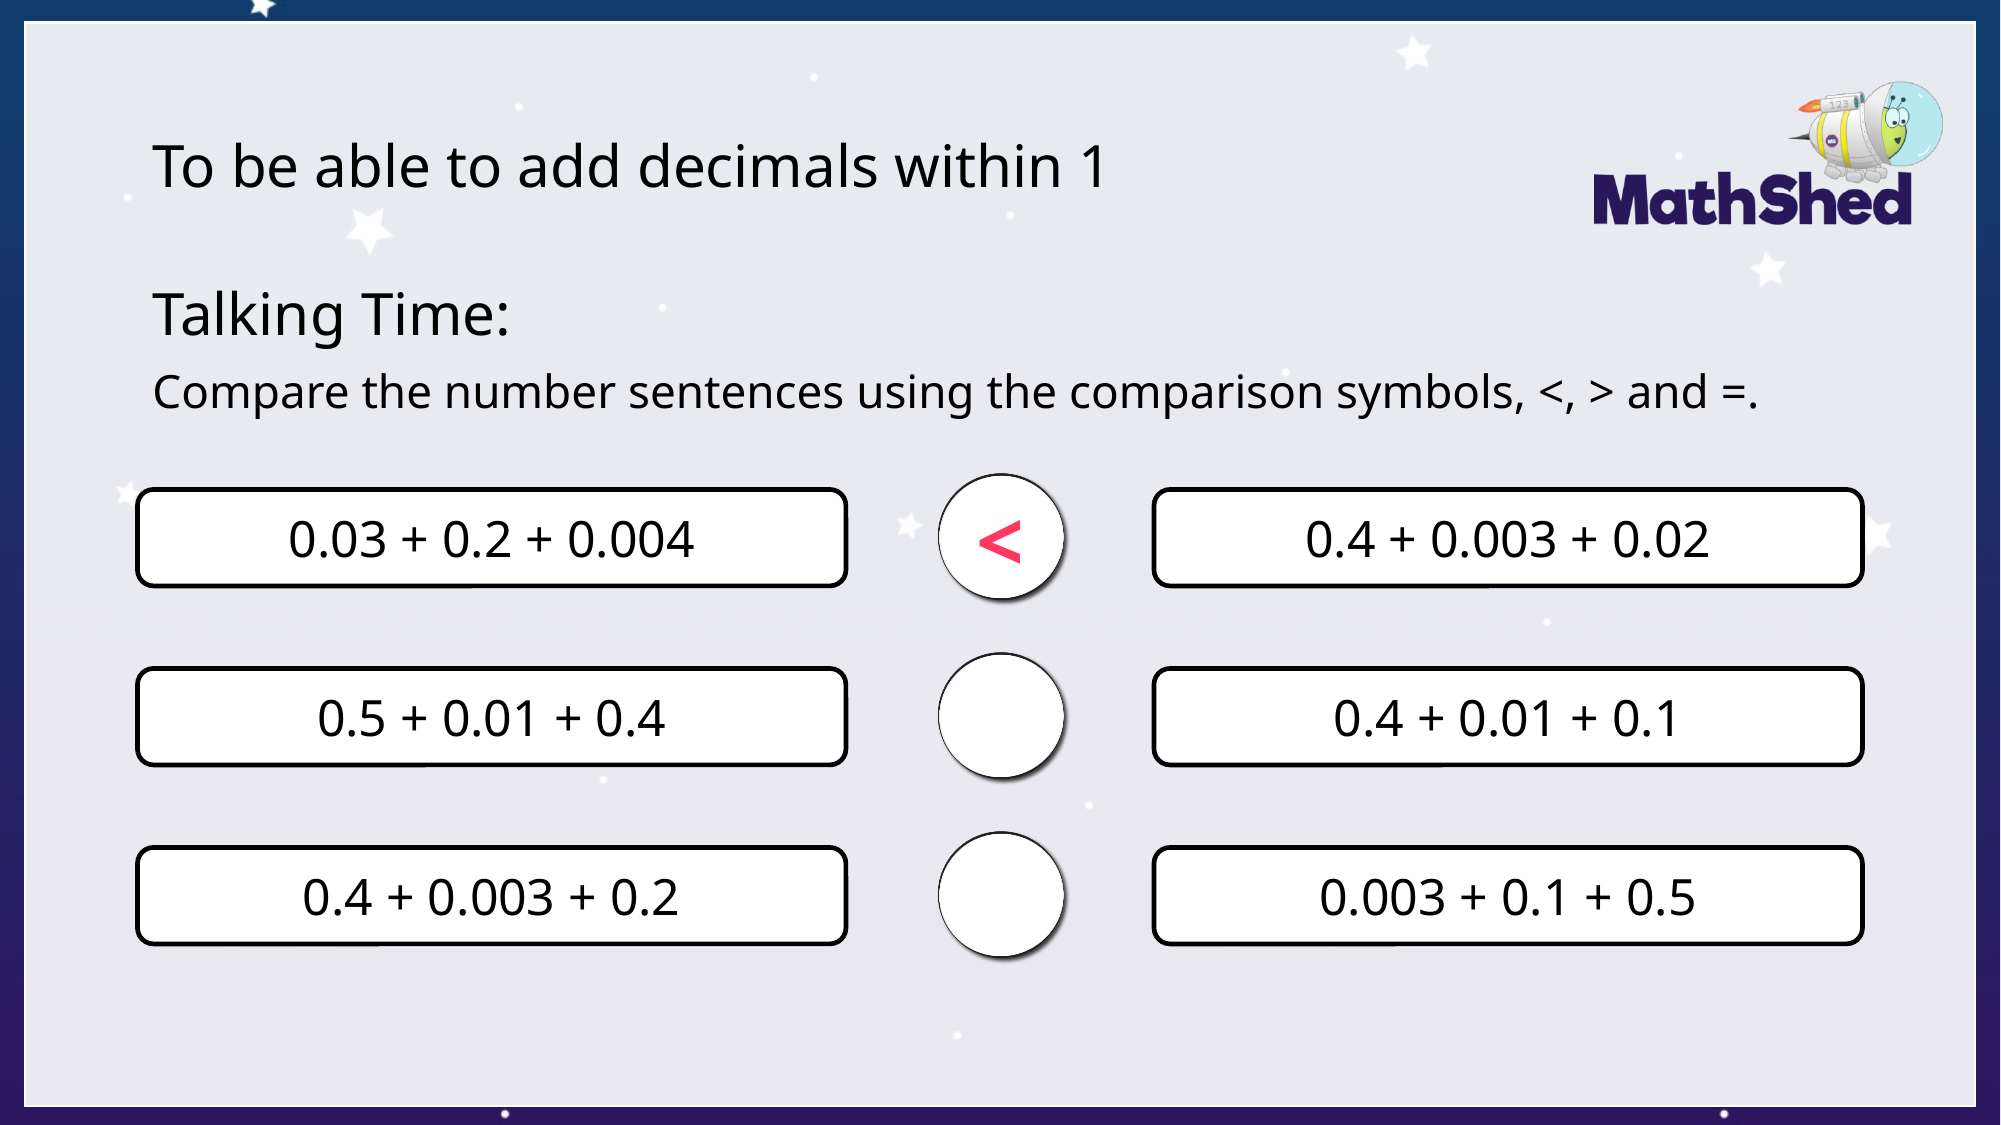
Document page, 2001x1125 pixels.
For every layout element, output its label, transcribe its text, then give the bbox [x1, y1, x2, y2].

text_box 0.4 + 0.01 + 0.1 [1152, 667, 1864, 766]
picture [0, 0, 2001, 1125]
text_box 0.003 + 0.1 + 0.5 [1152, 846, 1864, 945]
text_box 0.4 + 0.003 + 0.2 [136, 846, 847, 945]
text_box 0.03 + 0.2 + 0.004 [136, 488, 847, 587]
text_box 0.5 + 0.01 + 0.4 [136, 667, 847, 766]
title To be able to add decimals within 1 [137, 59, 1578, 277]
text_box 0.4 + 0.003 + 0.02 [1152, 488, 1864, 587]
list Talking Time: Compare the number sentences using the comparison symbols, <, > and =. [137, 277, 1894, 992]
